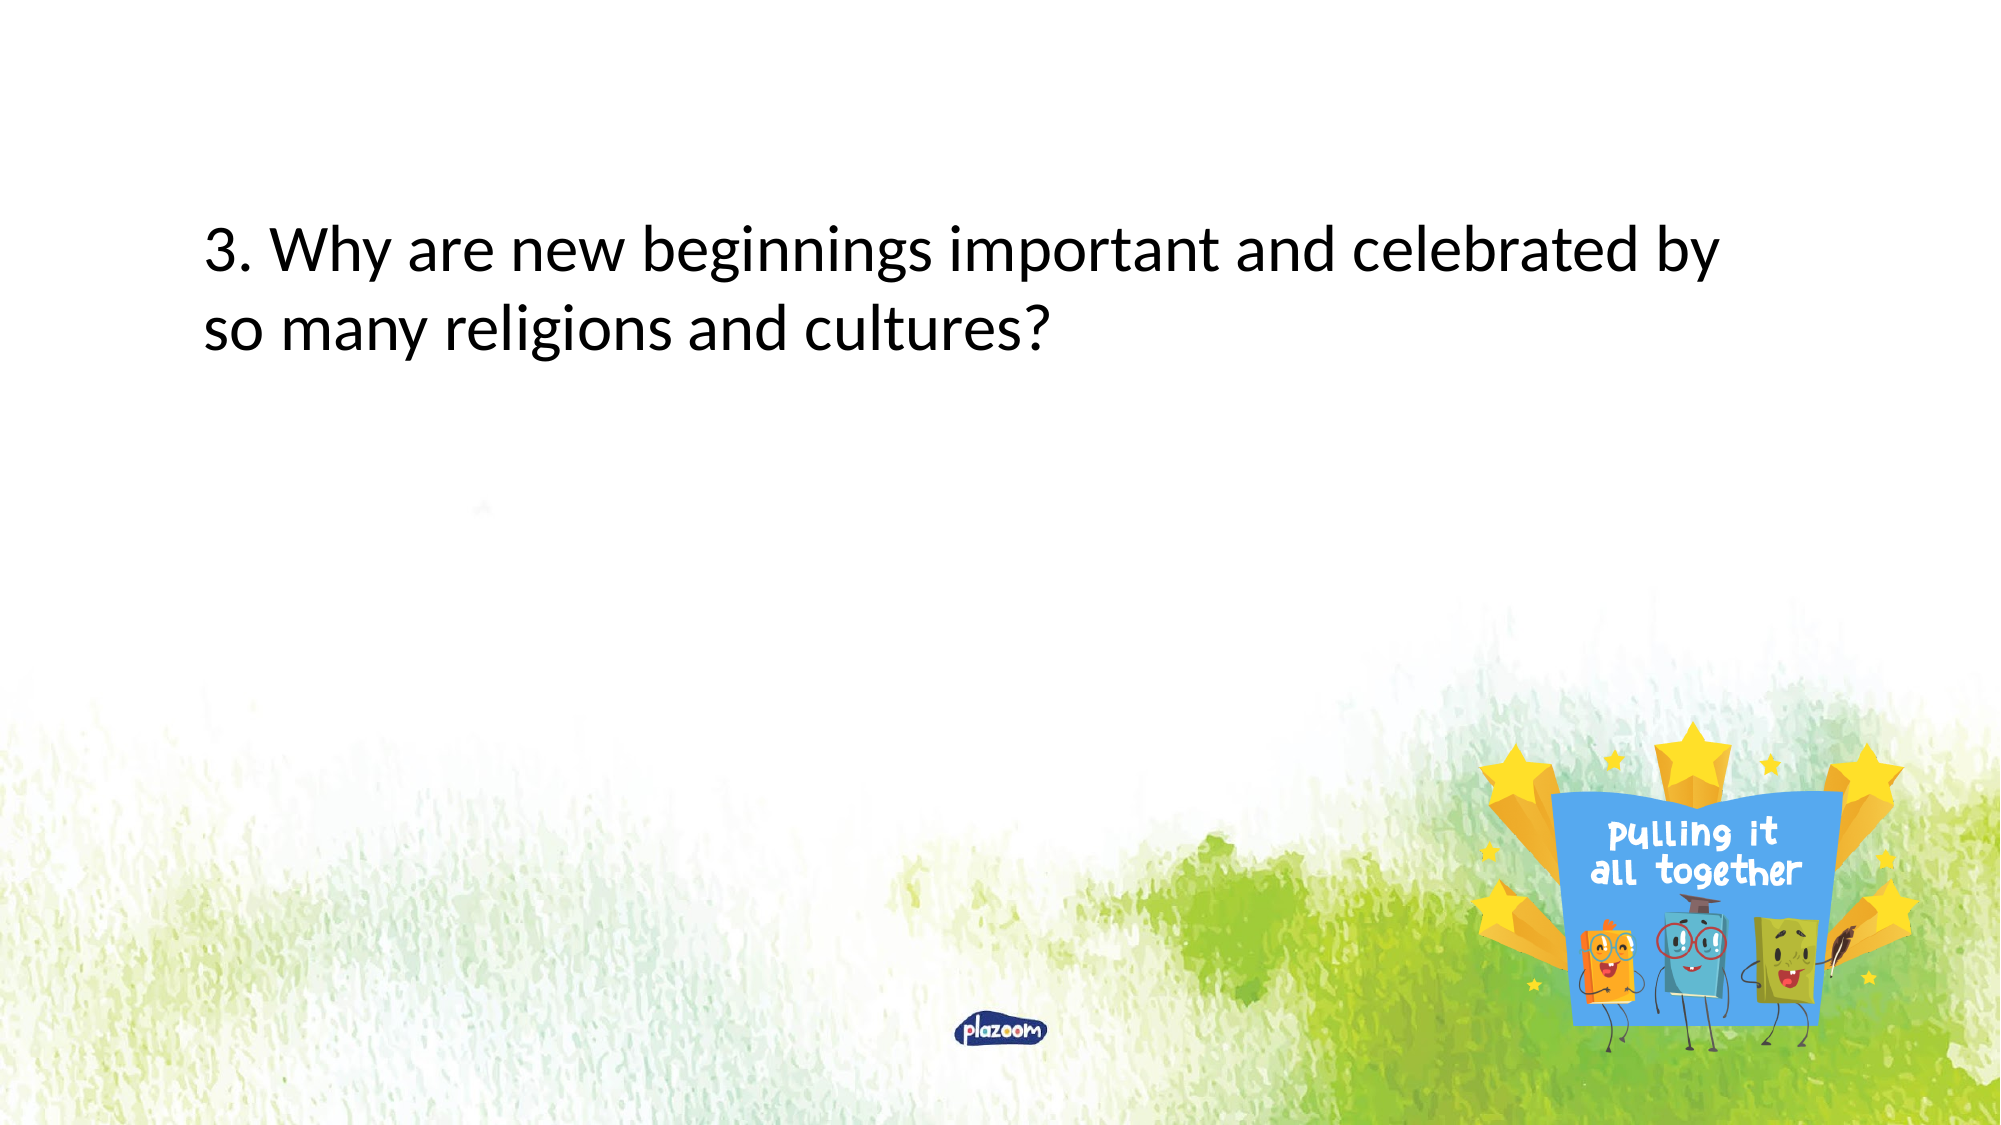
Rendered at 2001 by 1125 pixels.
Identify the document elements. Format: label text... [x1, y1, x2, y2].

picture [0, 0, 2000, 1125]
text_box 3. Why are new beginnings important and celebrated by so many religions and cultures? [189, 196, 1740, 372]
